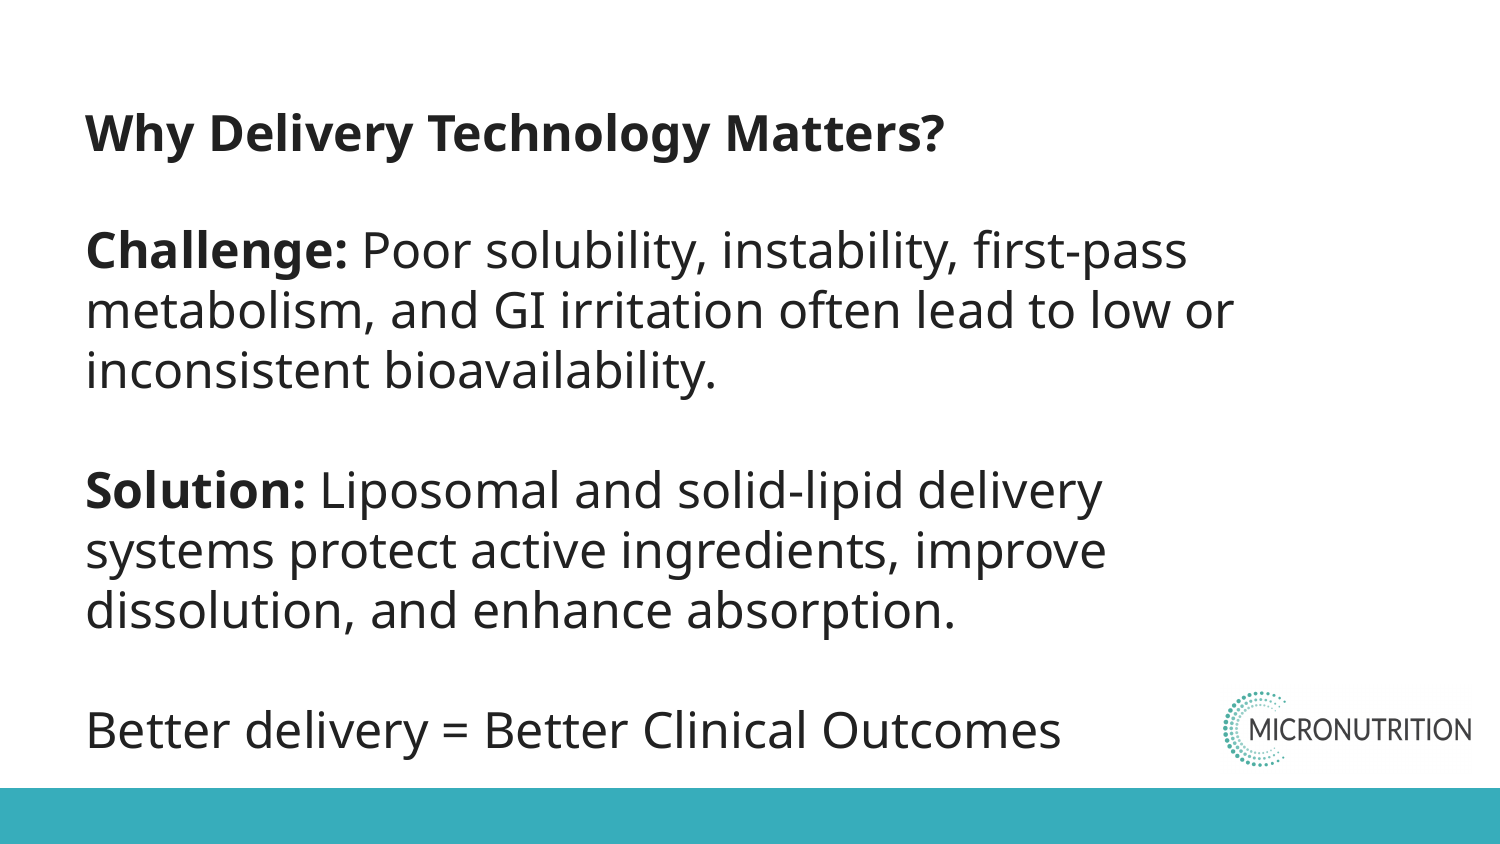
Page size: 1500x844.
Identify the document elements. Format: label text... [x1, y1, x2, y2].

text_box Challenge: Poor solubility, instability, first-pass metabolism, and GI irritation often lead to low or inconsistent bioavailability. Solution: Liposomal and solid-lipid delivery systems protect active ingredients, improve dissolution, and enhance absorption. Better delivery = Better Clinical Outcomes [70, 211, 1275, 767]
text_box [0, 787, 1500, 844]
title Why Delivery Technology Matters? [70, 77, 1472, 173]
picture [1220, 684, 1472, 775]
